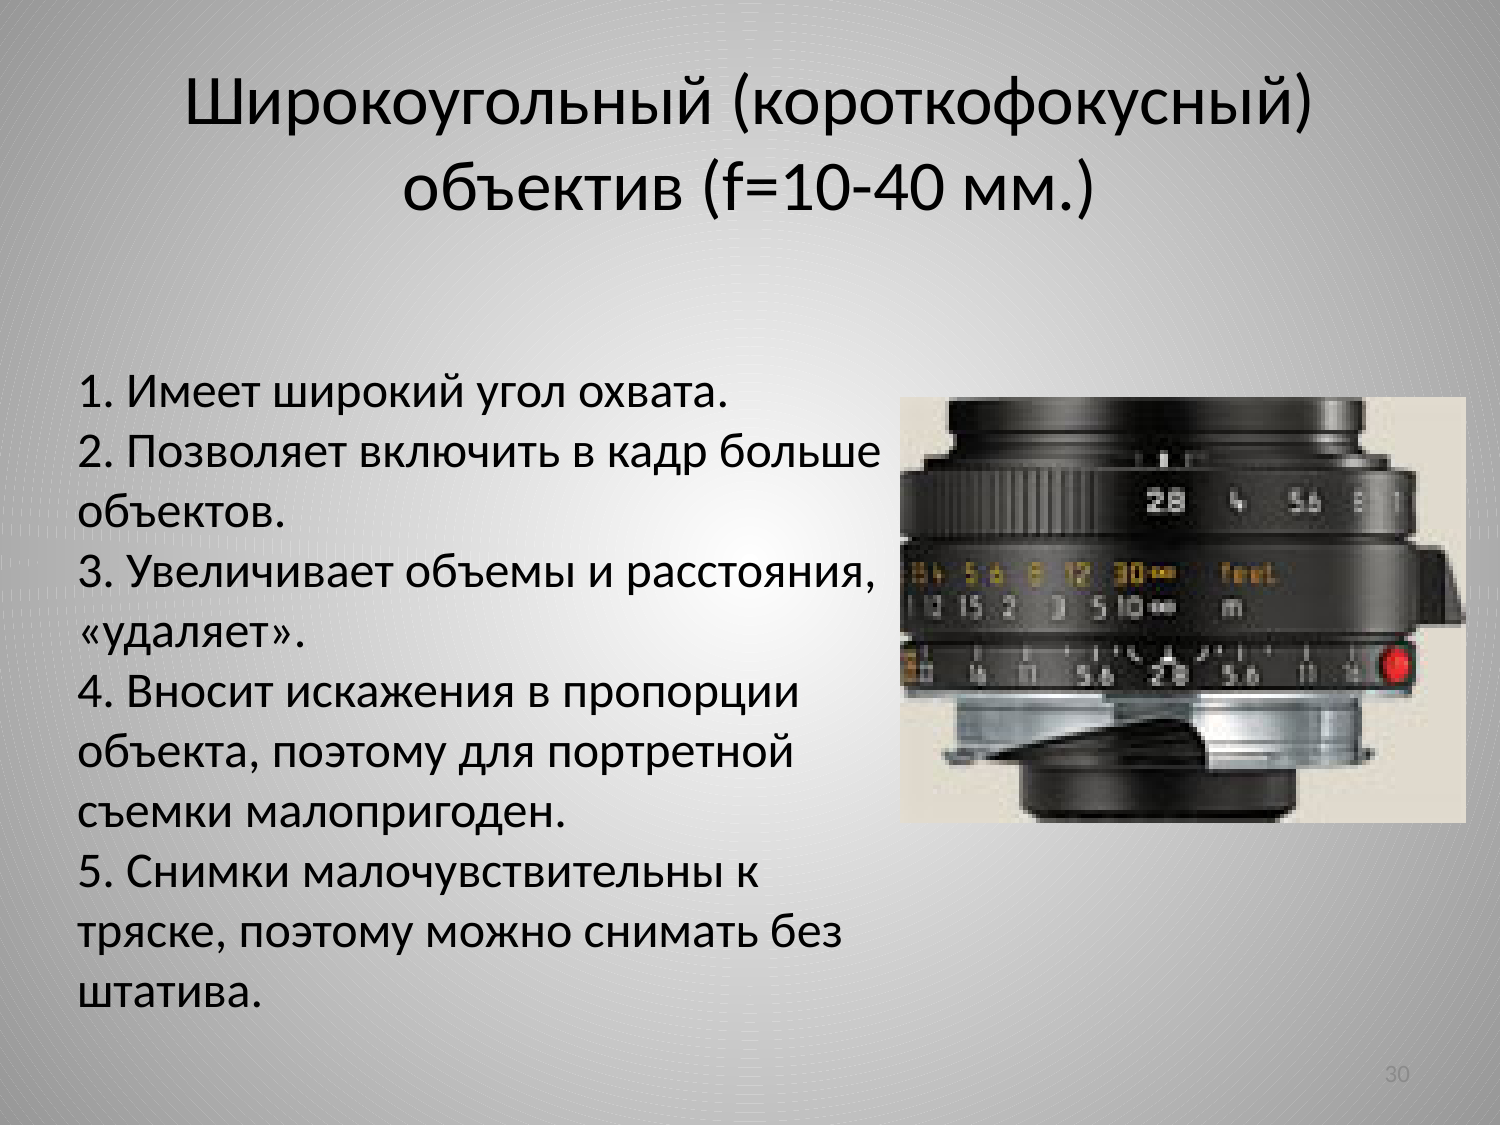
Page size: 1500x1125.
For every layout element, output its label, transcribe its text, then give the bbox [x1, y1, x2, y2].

title Широкоугольный (короткофокусный) объектив (f=10-40 мм.) [75, 45, 1425, 233]
text_box 1. Имеет широкий угол охвата. 2. Позволяет включить в кадр больше объектов. 3. Увеличивает объемы и расстояния, «удаляет». 4. Вносит искажения в пропорции объекта, поэтому для портретной съемки малопригоден. 5. Снимки малочувствительны к тряске, поэтому можно снимать без штатива. [62, 350, 900, 1110]
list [899, 396, 1466, 823]
slide_number 30 [1074, 1042, 1425, 1103]
